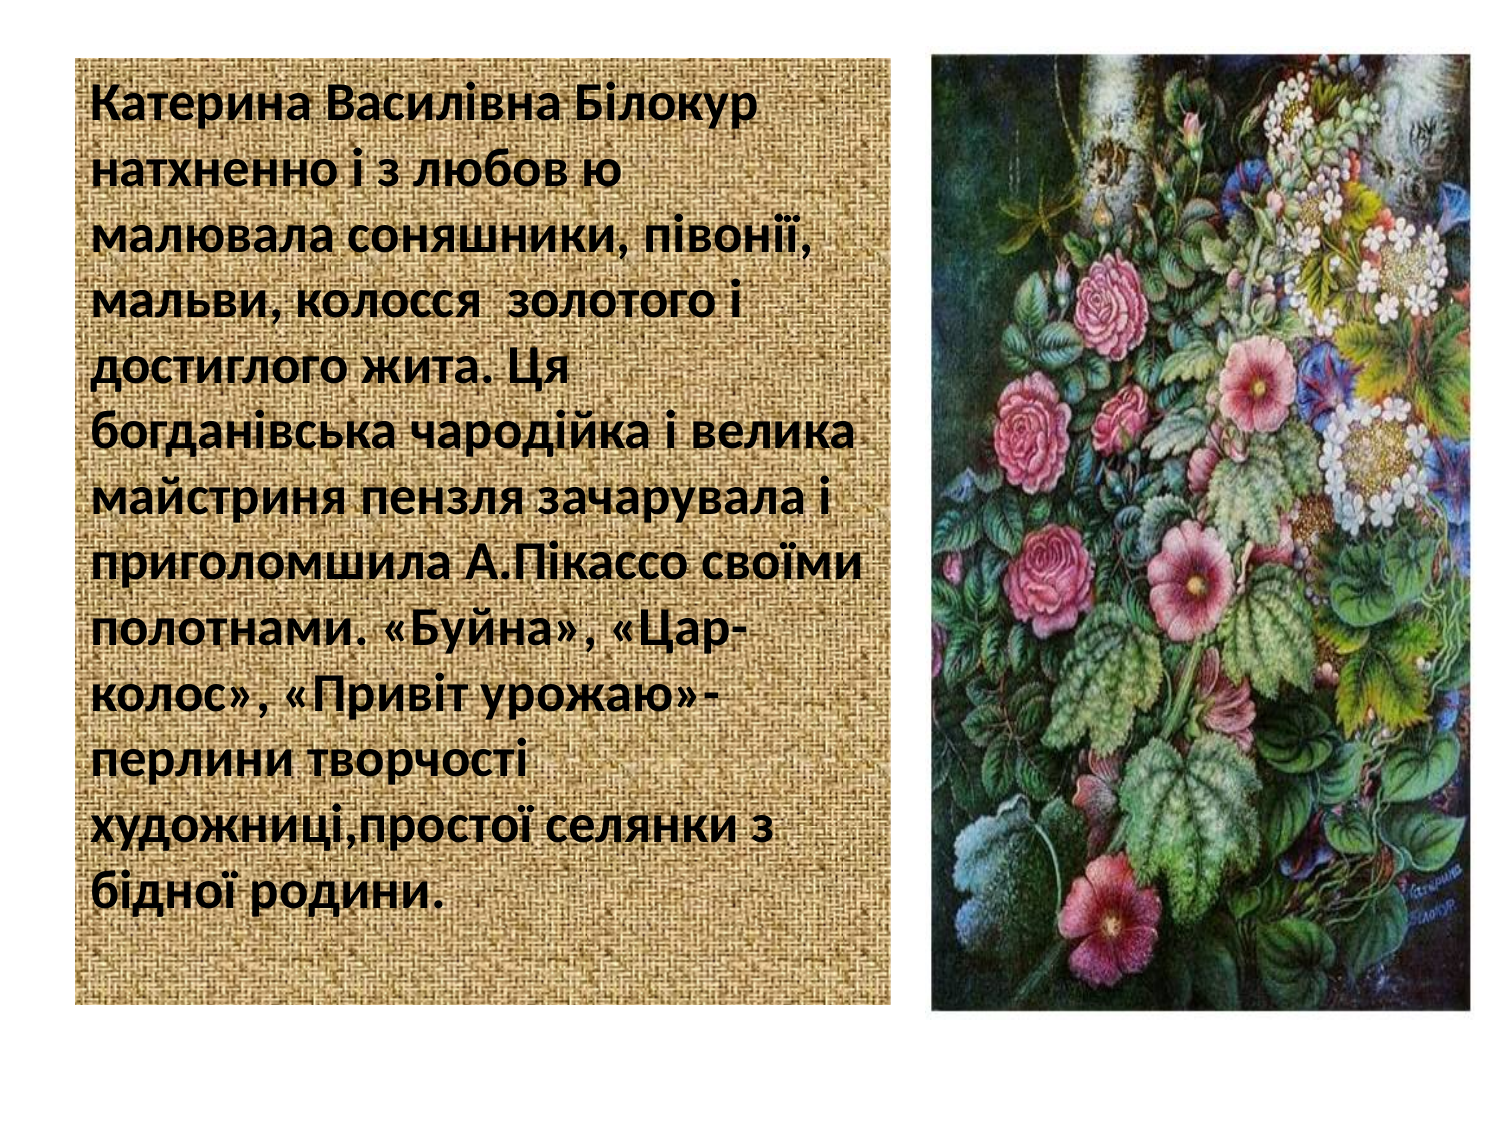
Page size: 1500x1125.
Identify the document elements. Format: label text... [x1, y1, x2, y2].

list Катерина Василівна Білокур натхненно і з любов ю малювала соняшники, півонії, мальви, колосся золотого і достиглого жита. Ця богданівська чародійка і велика майстриня пензля зачарувала і приголомшила А.Пікассо своїми полотнами. «Буйна», «Цар-колос», «Привіт урожаю»- перлини творчості художниці,простої селянки з бідної родини. [75, 58, 891, 1005]
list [925, 46, 1477, 1020]
